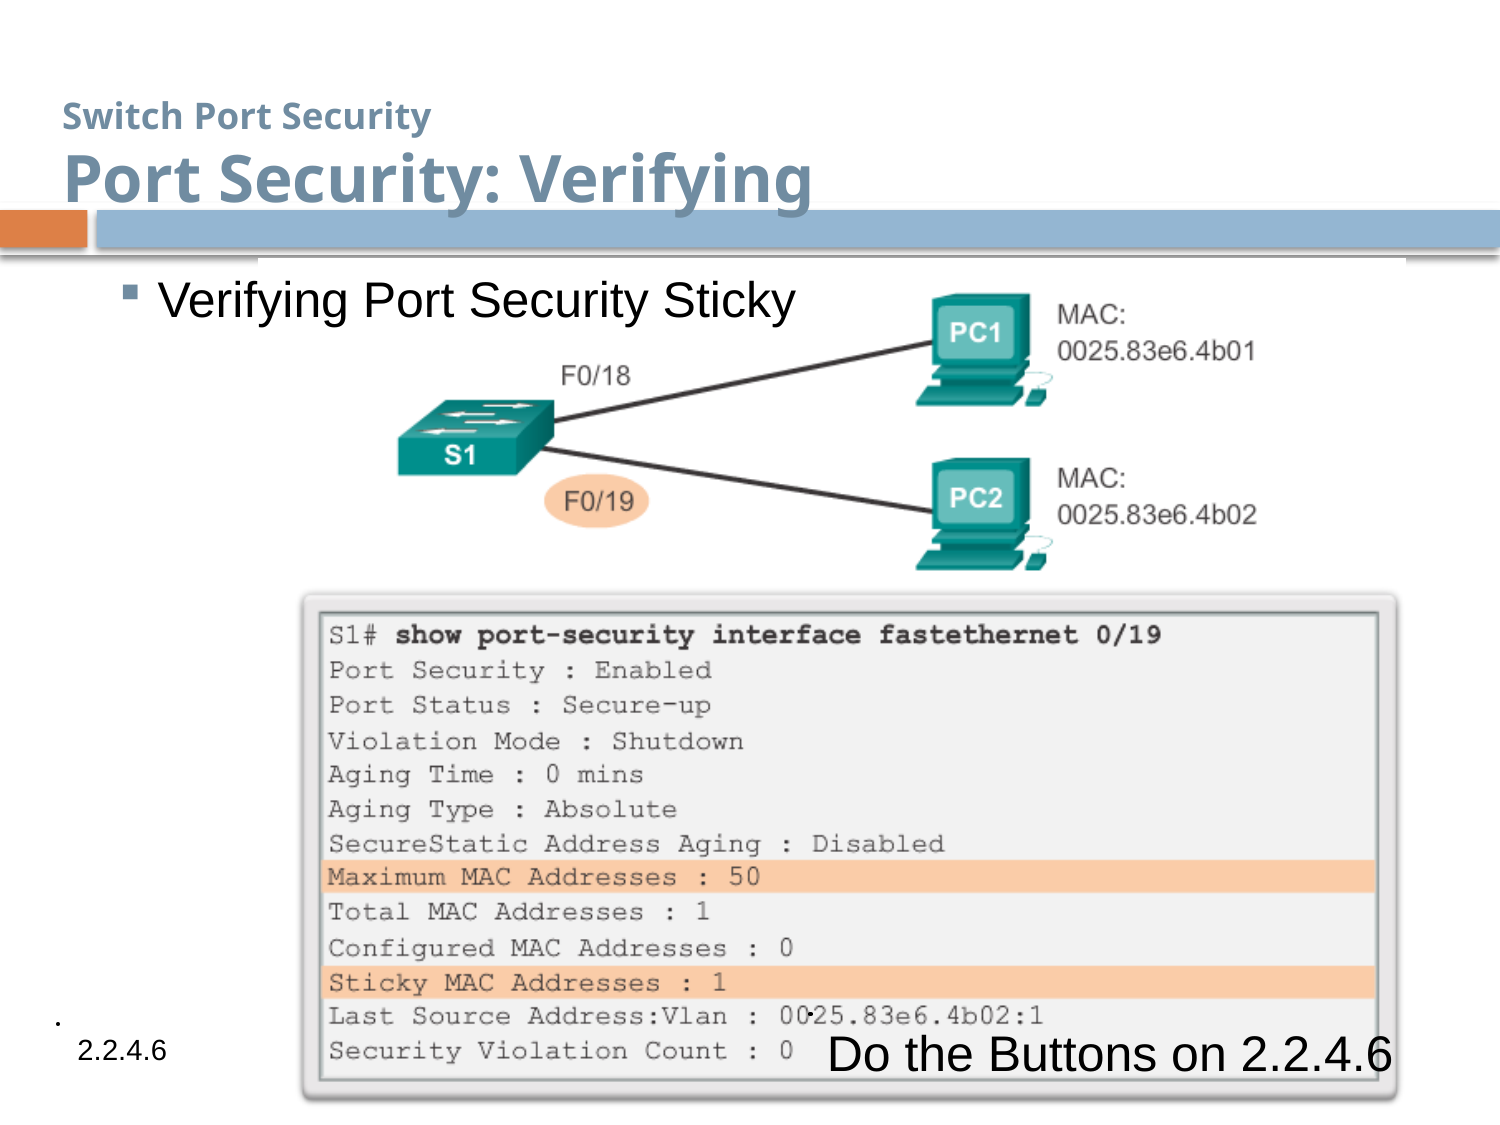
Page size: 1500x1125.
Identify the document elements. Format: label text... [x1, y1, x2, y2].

title Switch Port Security Port Security: Verifying [47, 85, 1384, 224]
picture [258, 257, 1406, 1125]
text_box [83, 230, 1387, 1031]
